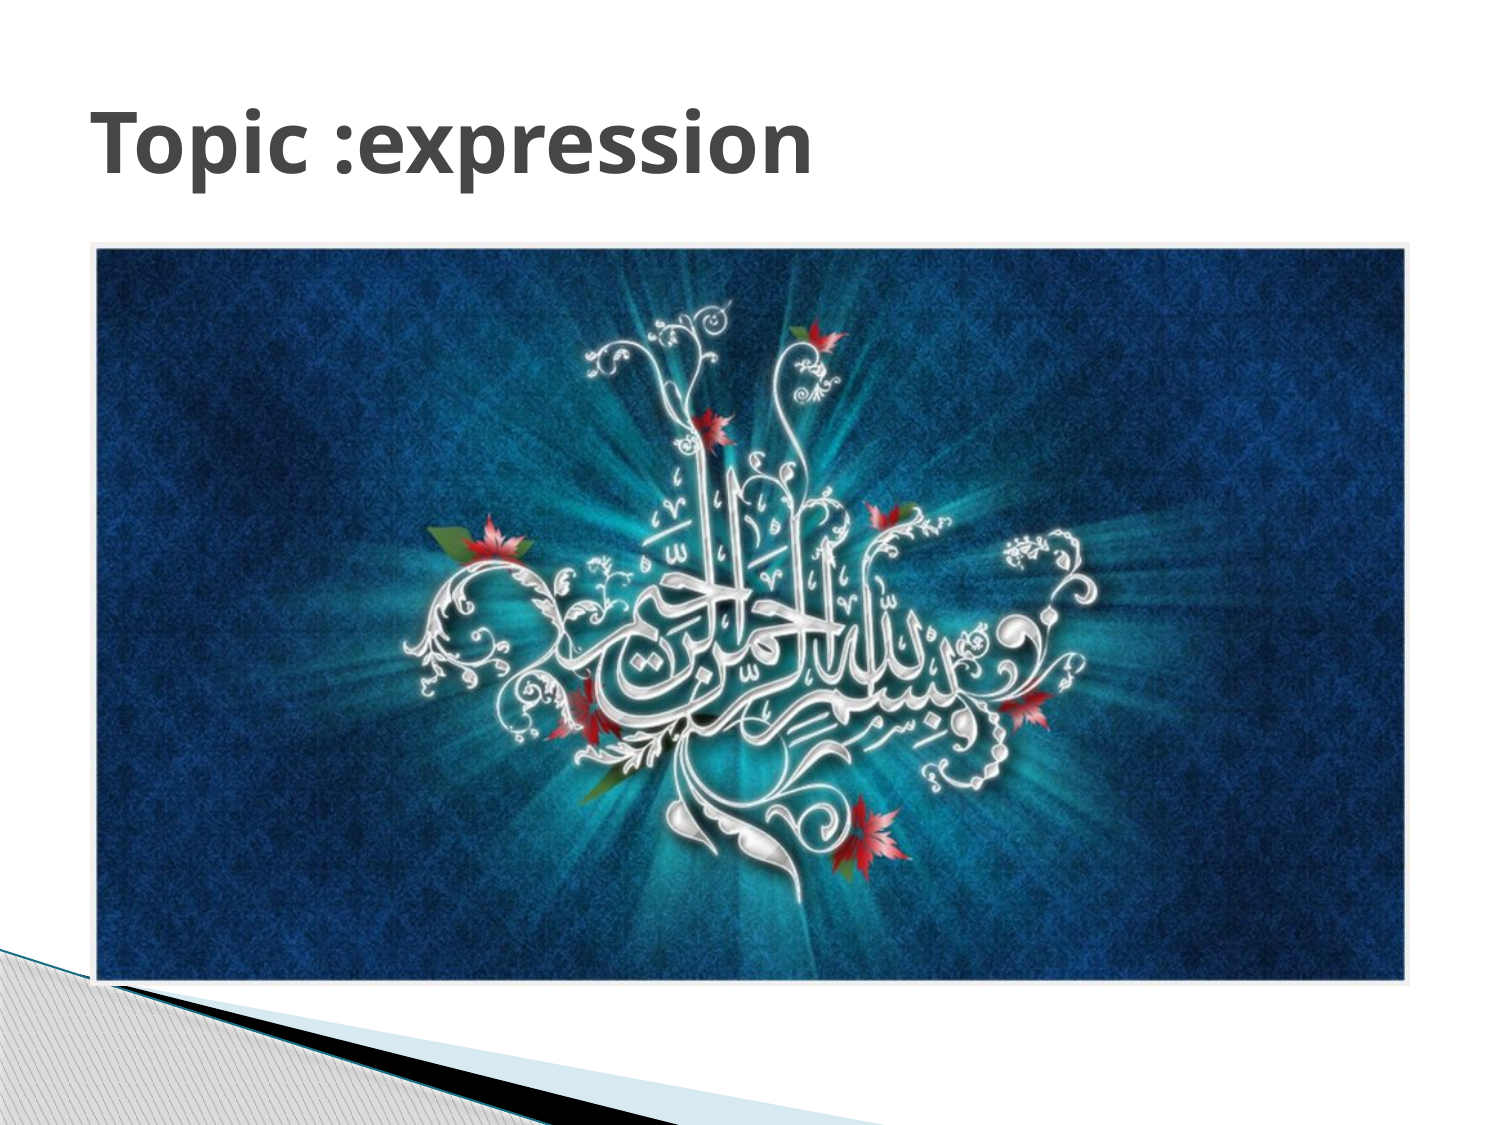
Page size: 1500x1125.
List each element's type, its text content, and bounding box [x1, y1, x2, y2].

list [89, 242, 1411, 986]
title Topic :expression [75, 45, 1425, 233]
